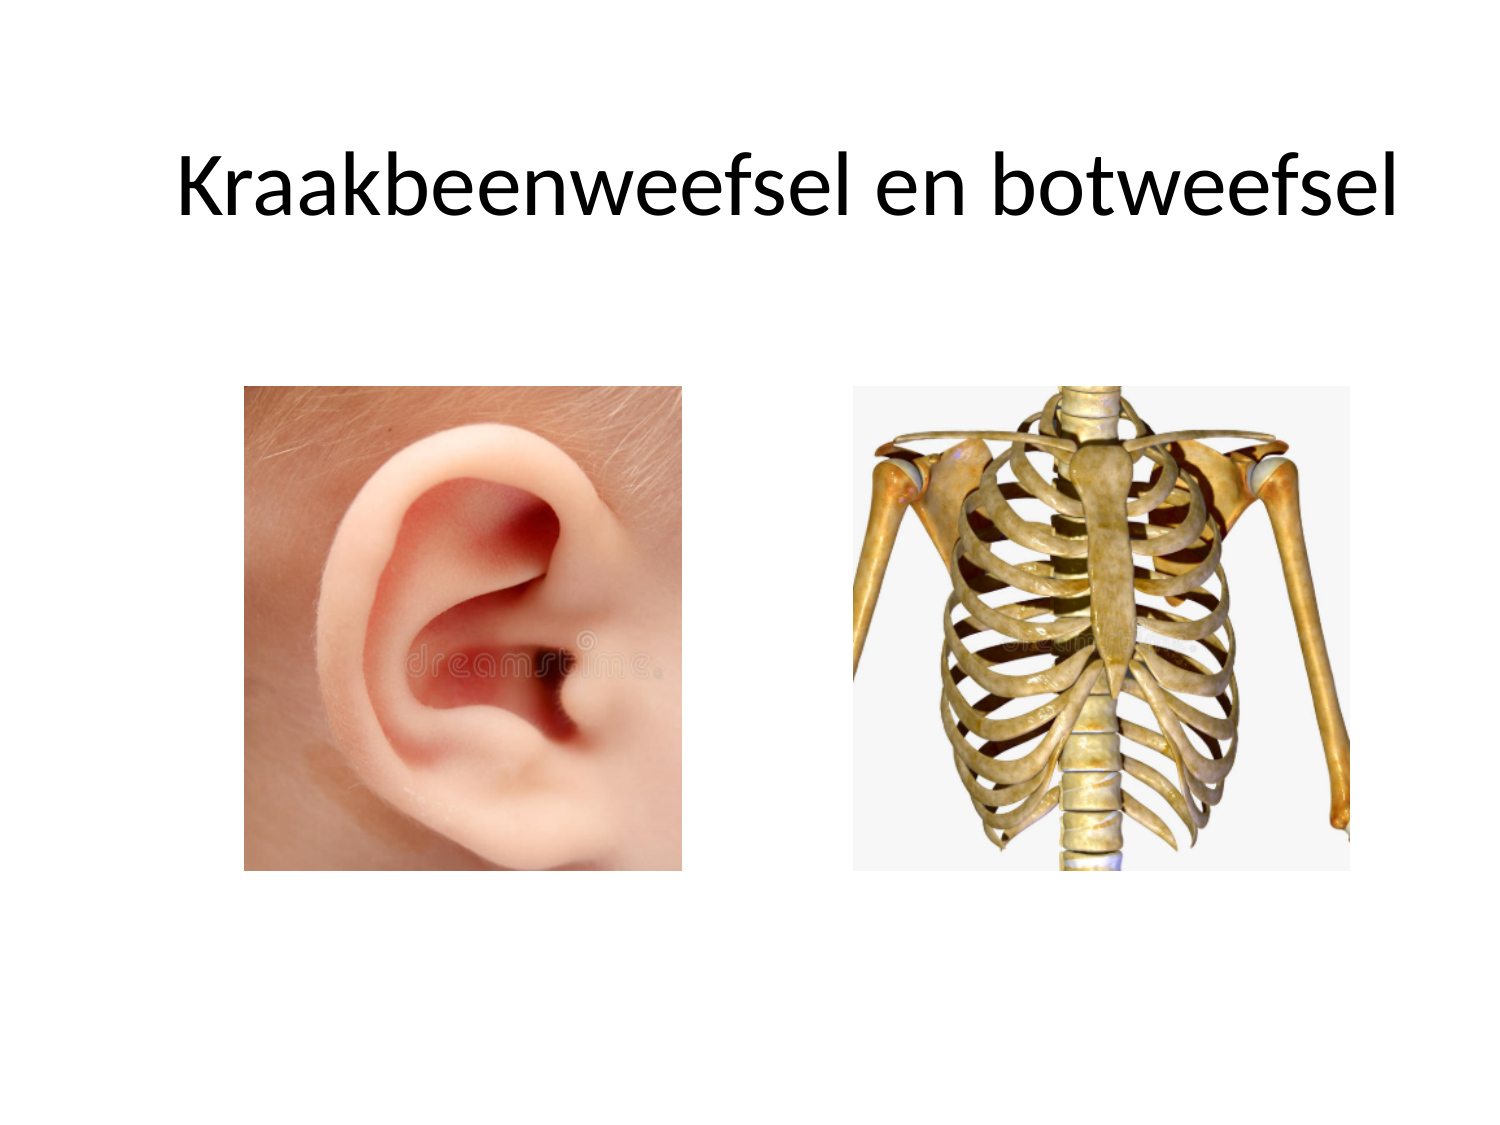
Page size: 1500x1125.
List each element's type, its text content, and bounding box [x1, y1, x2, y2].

picture [853, 386, 1350, 871]
title Kraakbeenweefsel en botweefsel [79, 58, 1500, 300]
picture [244, 386, 683, 871]
